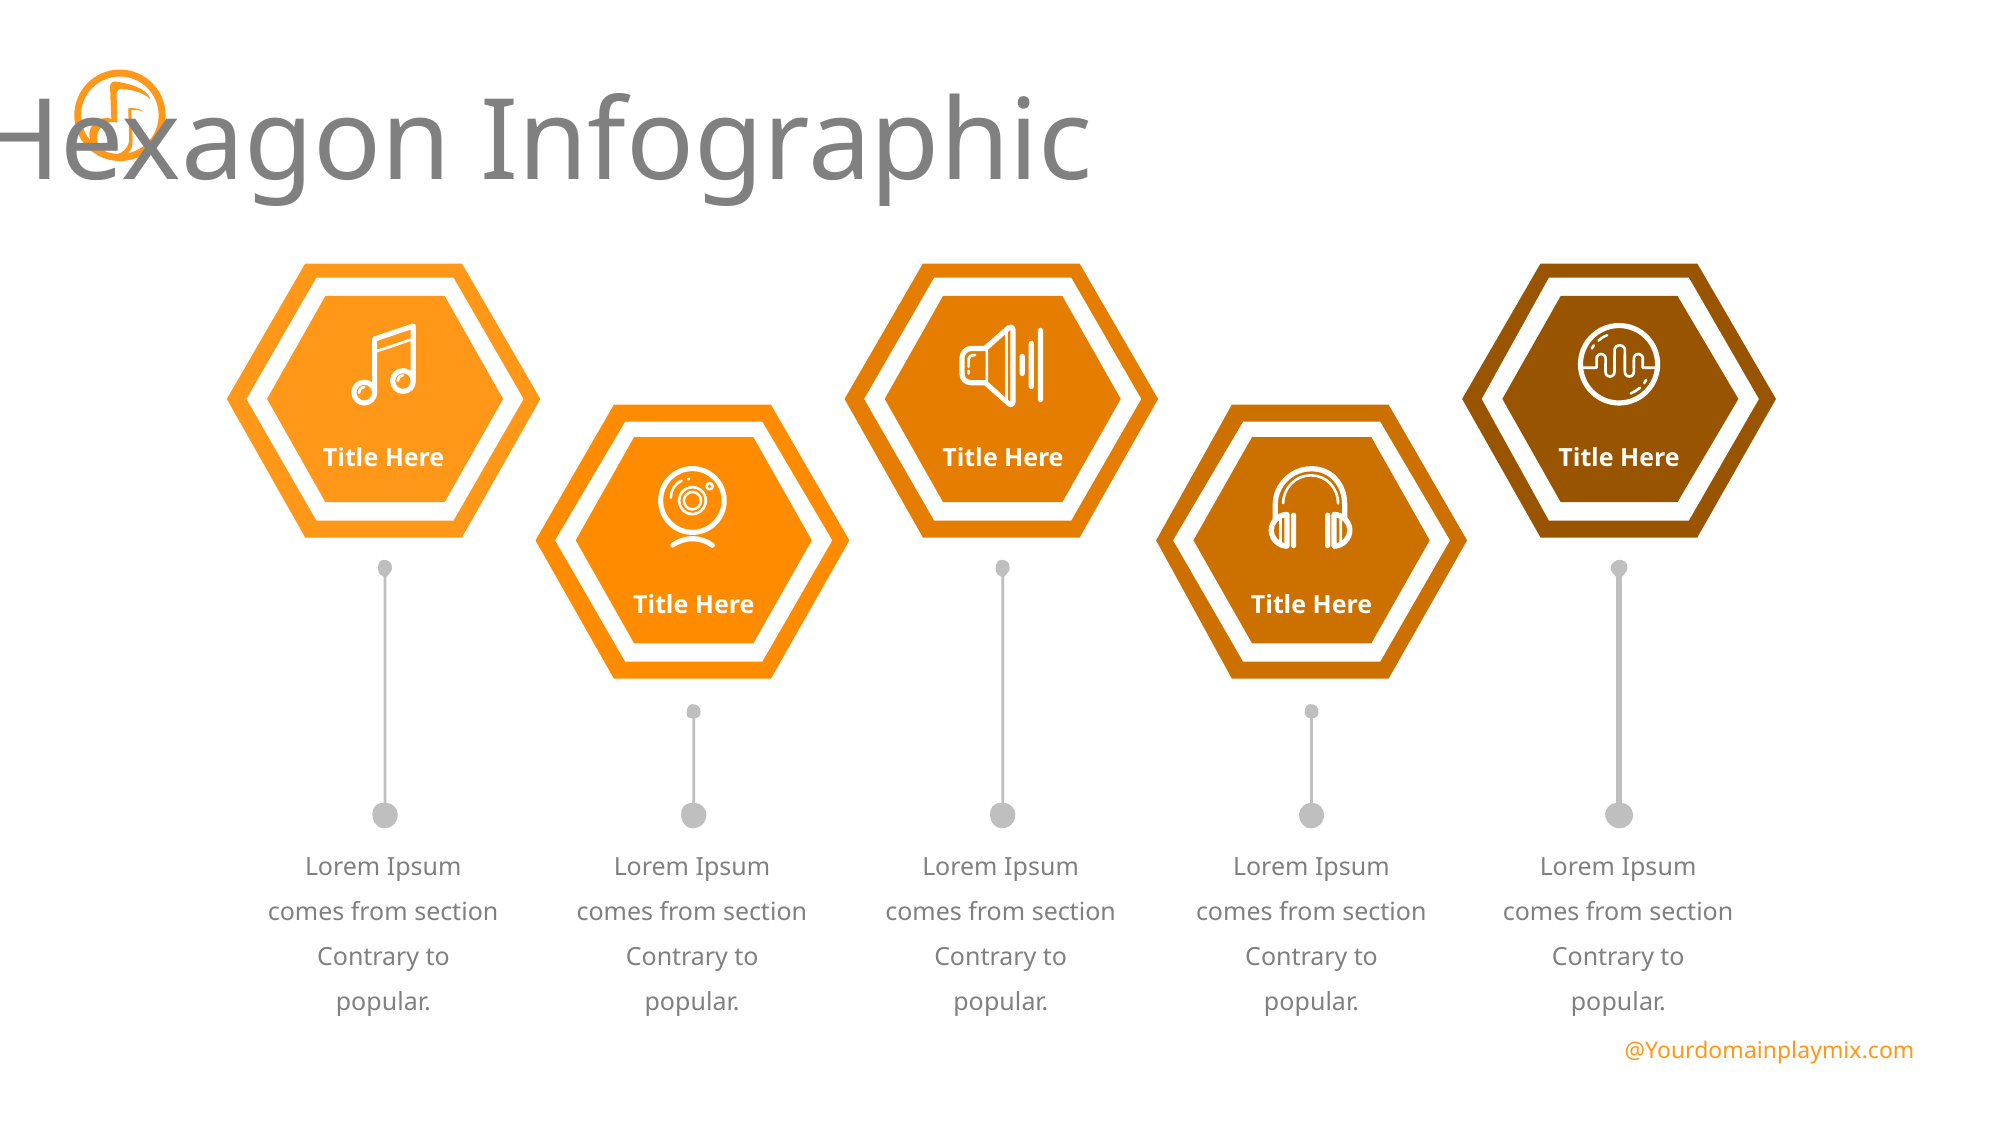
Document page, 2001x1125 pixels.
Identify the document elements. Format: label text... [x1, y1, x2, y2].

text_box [226, 263, 541, 538]
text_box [535, 404, 850, 679]
text_box Lorem Ipsum comes from section Contrary to popular. [560, 828, 824, 1023]
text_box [351, 323, 416, 406]
text_box [1605, 559, 1633, 828]
text_box Hexagon Infographic [0, 59, 1108, 210]
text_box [1268, 466, 1353, 549]
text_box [1156, 404, 1468, 679]
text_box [1462, 263, 1776, 538]
text_box Lorem Ipsum comes from section Contrary to popular. [869, 828, 1133, 1023]
text_box [1299, 704, 1325, 828]
text_box Lorem Ipsum comes from section Contrary to popular. [1179, 828, 1444, 1023]
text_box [1577, 322, 1661, 406]
text_box Lorem Ipsum comes from section Contrary to popular. [1486, 828, 1751, 1023]
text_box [658, 466, 727, 549]
text_box [990, 559, 1016, 828]
text_box [372, 559, 398, 828]
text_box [959, 324, 1044, 408]
text_box [681, 704, 707, 828]
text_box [844, 263, 1159, 538]
text_box Lorem Ipsum comes from section Contrary to popular. [251, 828, 516, 1023]
